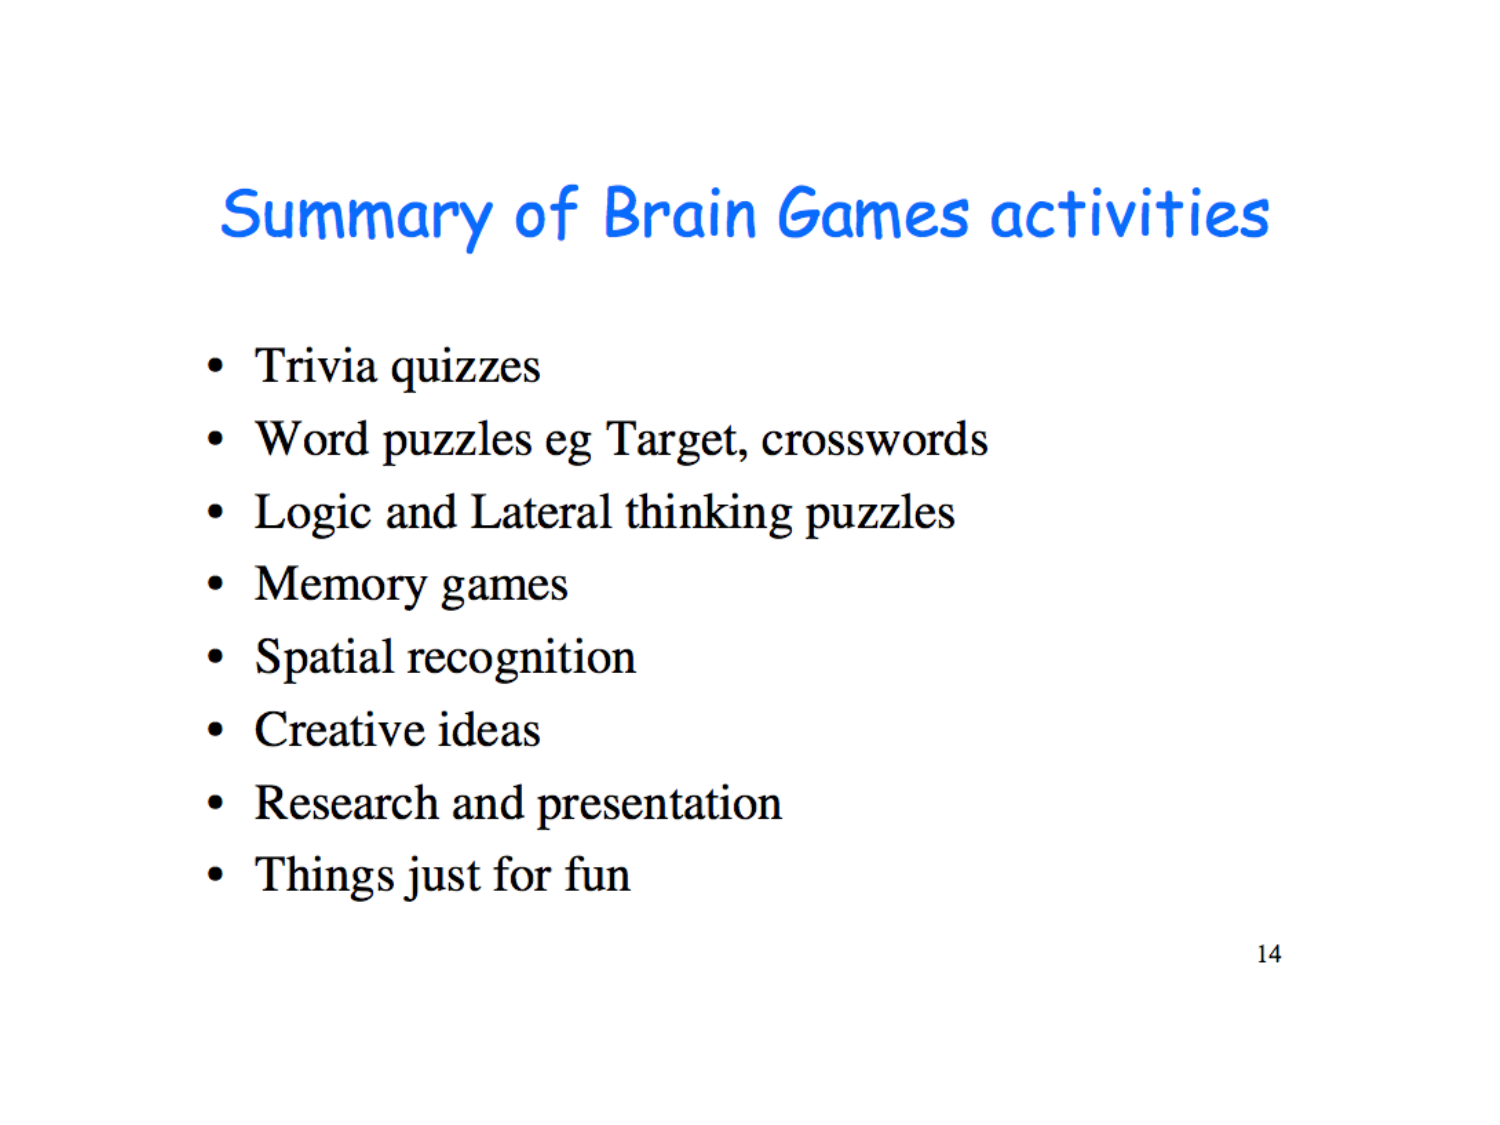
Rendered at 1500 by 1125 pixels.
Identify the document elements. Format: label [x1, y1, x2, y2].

picture [0, 109, 1500, 1055]
